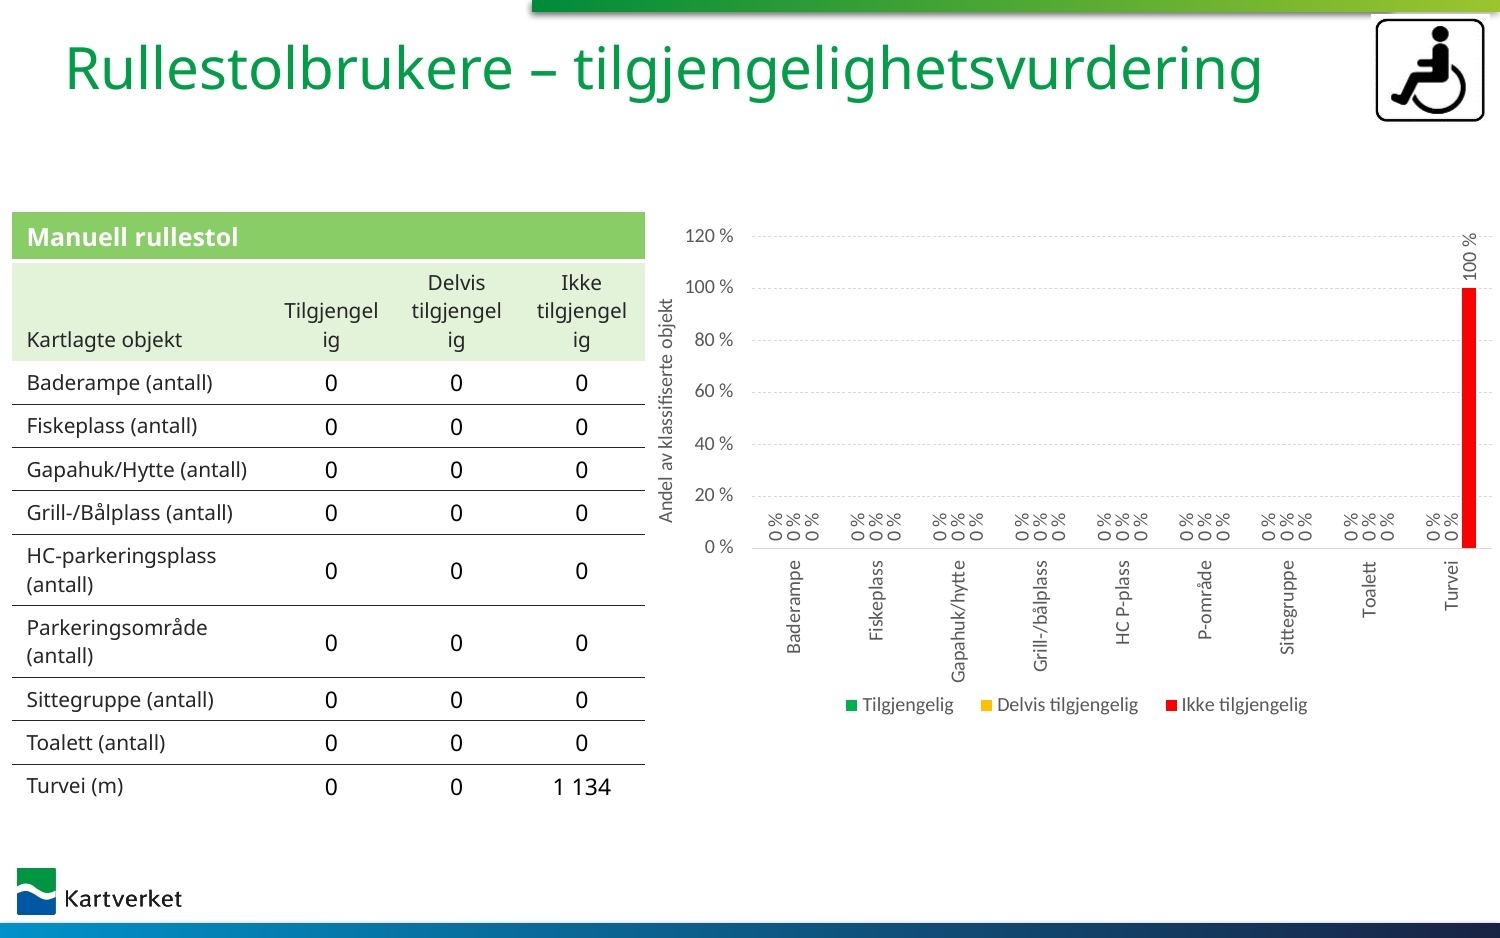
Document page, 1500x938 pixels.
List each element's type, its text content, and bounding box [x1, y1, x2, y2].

table_cell 0 [519, 491, 638, 534]
table_cell 0 [519, 405, 638, 447]
table_cell 0 [269, 535, 394, 605]
table_cell 0 [394, 606, 519, 677]
table_cell 0 [394, 678, 519, 720]
table_cell Parkeringsområde (antall) [12, 606, 269, 677]
table_cell 0 [394, 405, 519, 447]
table_cell Kartlagte objekt [12, 263, 269, 361]
table_cell 0 [269, 448, 394, 490]
table_cell Gapahuk/Hytte (antall) [12, 448, 269, 490]
table_cell 1 134 [519, 765, 645, 807]
table_cell 0 [519, 361, 638, 404]
table_cell Tilgjengelig [269, 263, 394, 361]
table_cell 0 [269, 491, 394, 534]
table_cell 0 [519, 678, 638, 720]
table_cell 0 [269, 606, 394, 677]
table_cell Sittegruppe (antall) [12, 678, 269, 720]
table_cell HC-parkeringsplass (antall) [12, 535, 269, 605]
table_cell 0 [394, 765, 519, 807]
table_cell 0 [519, 448, 638, 490]
table_cell 0 [269, 405, 394, 447]
table_cell 0 [519, 606, 638, 677]
table_cell 0 [269, 765, 394, 807]
table_cell Baderampe (antall) [12, 361, 269, 404]
table_header Manuell rullestol [12, 212, 645, 259]
table_cell Delvis tilgjengelig [394, 263, 519, 361]
table_cell 0 [394, 491, 519, 534]
table_cell Turvei (m) [12, 765, 269, 807]
picture [1371, 13, 1491, 127]
table_cell 0 [394, 721, 519, 764]
table_cell 0 [394, 535, 519, 605]
table_cell 0 [269, 361, 394, 404]
table_cell 0 [269, 678, 394, 720]
table_cell 0 [269, 721, 394, 764]
picture [643, 218, 1500, 728]
table_cell 0 [519, 535, 638, 605]
table_cell Fiskeplass (antall) [12, 405, 269, 447]
table_cell Grill-/Bålplass (antall) [12, 491, 269, 534]
table_cell 0 [519, 721, 645, 764]
table_cell 0 [394, 448, 519, 490]
table_cell 0 [394, 361, 519, 404]
table_cell Ikke tilgjengelig [519, 263, 638, 361]
table_cell Toalett (antall) [12, 721, 269, 764]
text_box Rullestolbrukere – tilgjengelighetsvurdering [49, 12, 1372, 109]
